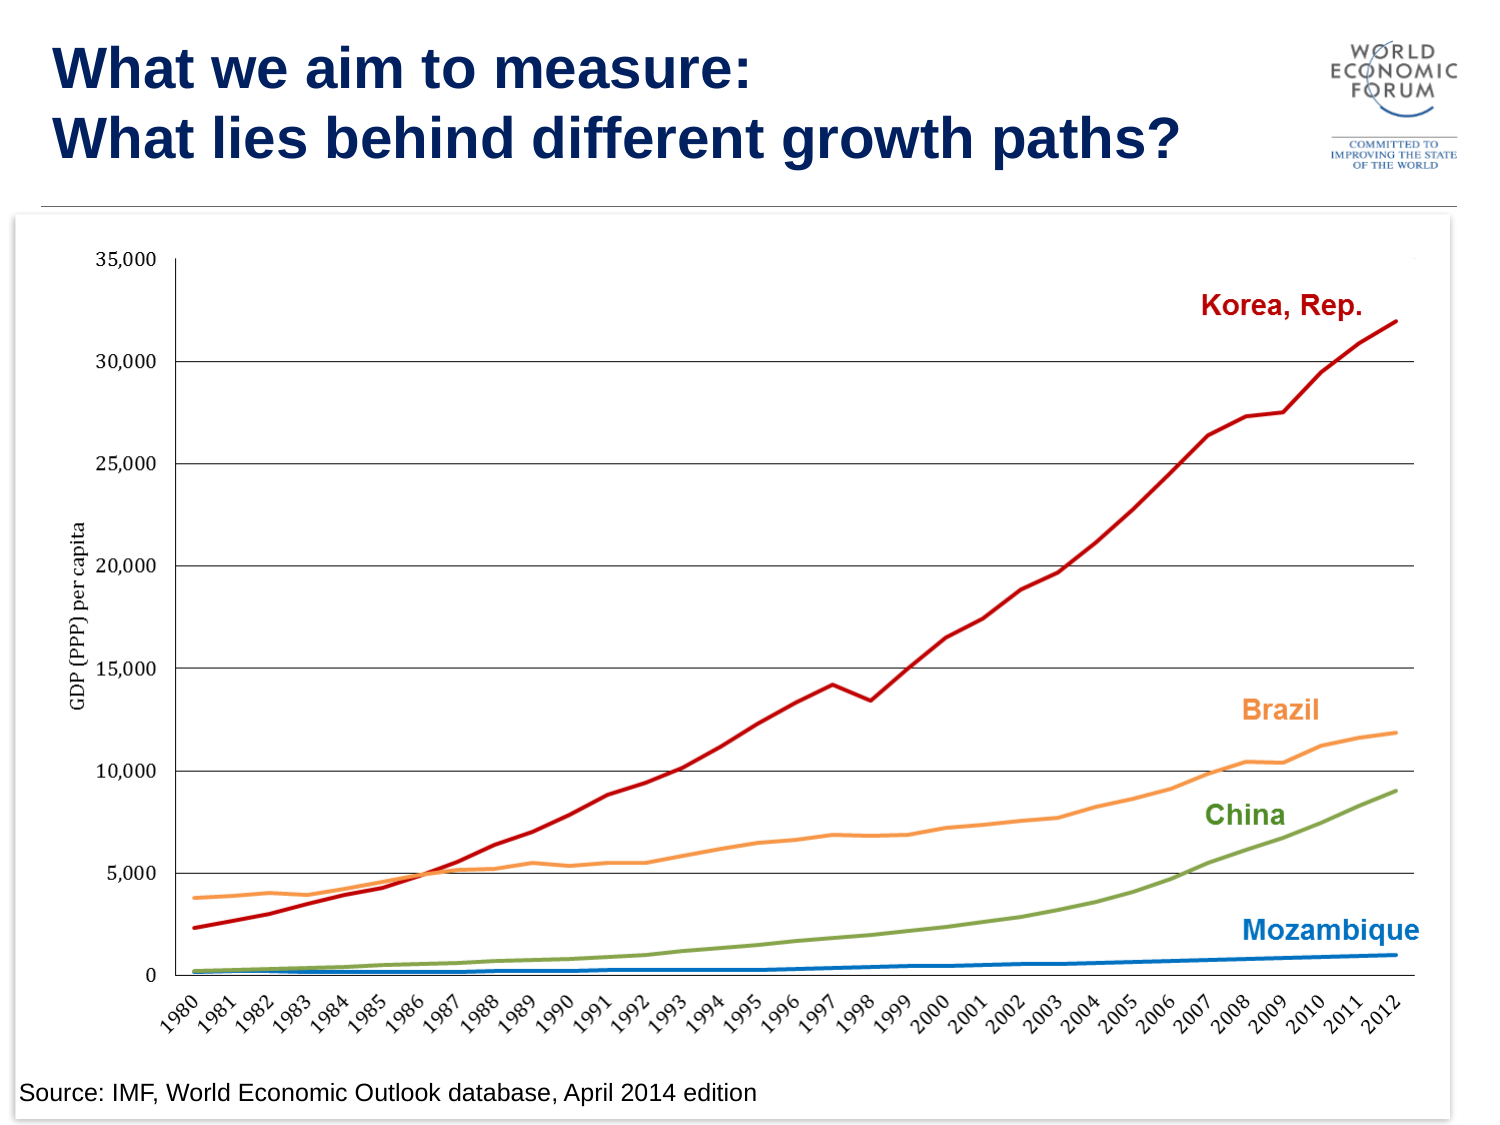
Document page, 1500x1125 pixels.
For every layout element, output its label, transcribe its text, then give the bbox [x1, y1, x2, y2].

text_box [15, 214, 1451, 1120]
text_box Source: IMF, World Economic Outlook database, April 2014 edition [3, 1068, 1226, 1114]
picture [37, 234, 1440, 1053]
text_box What we aim to measure: What lies behind different growth paths? [37, 23, 1260, 178]
picture [1330, 39, 1458, 170]
